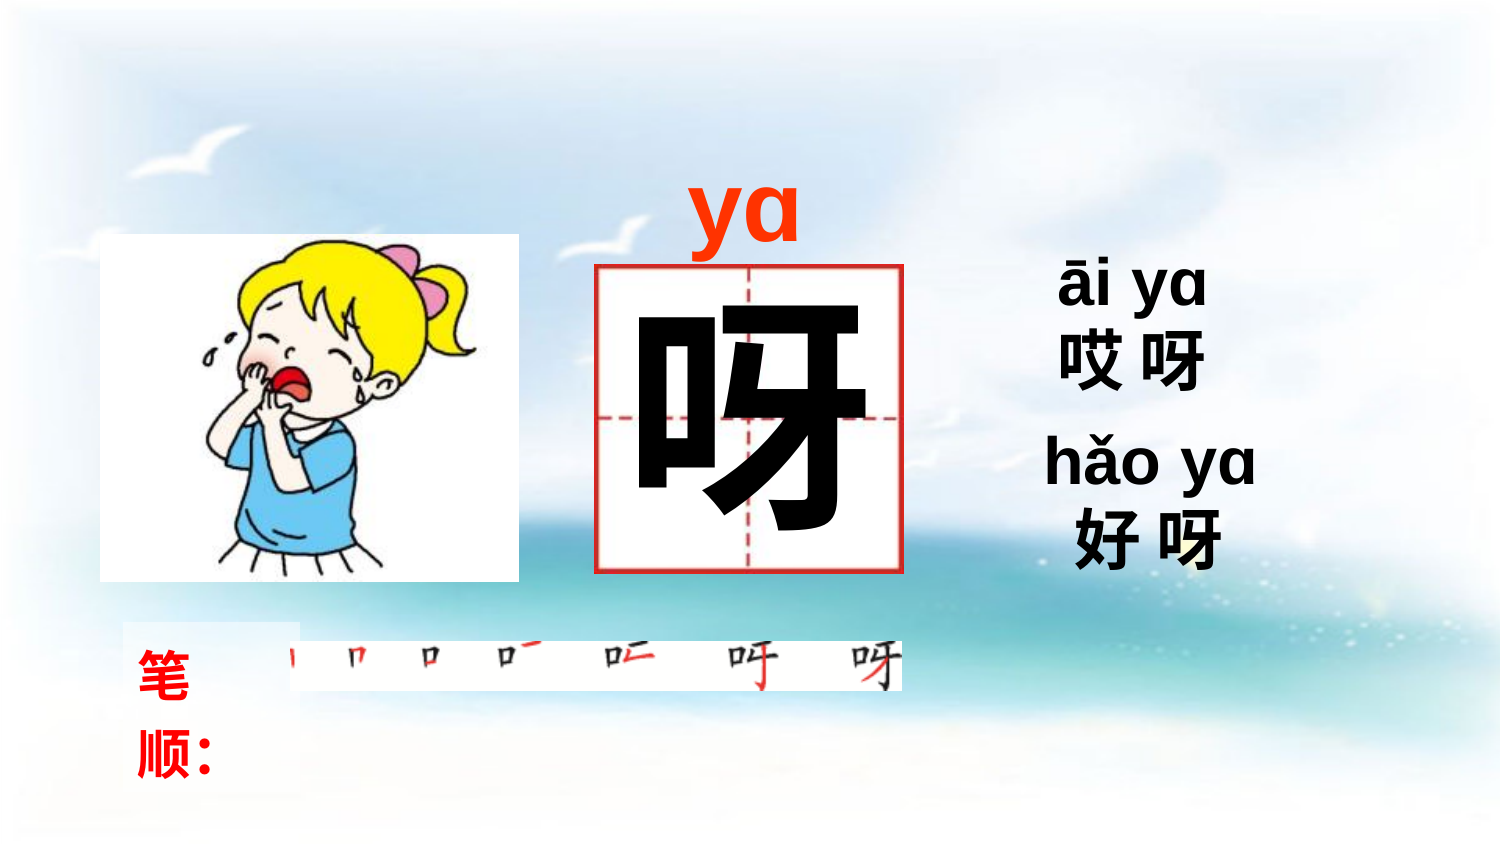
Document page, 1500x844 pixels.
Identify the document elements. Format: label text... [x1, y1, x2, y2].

picture [0, 0, 1500, 844]
text_box hǎo yɑ 好 呀 [1028, 410, 1273, 586]
text_box yɑ [672, 133, 819, 249]
text_box 笔顺： [122, 621, 301, 793]
text_box āi yɑ 哎 呀 [1042, 231, 1225, 406]
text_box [593, 250, 904, 575]
